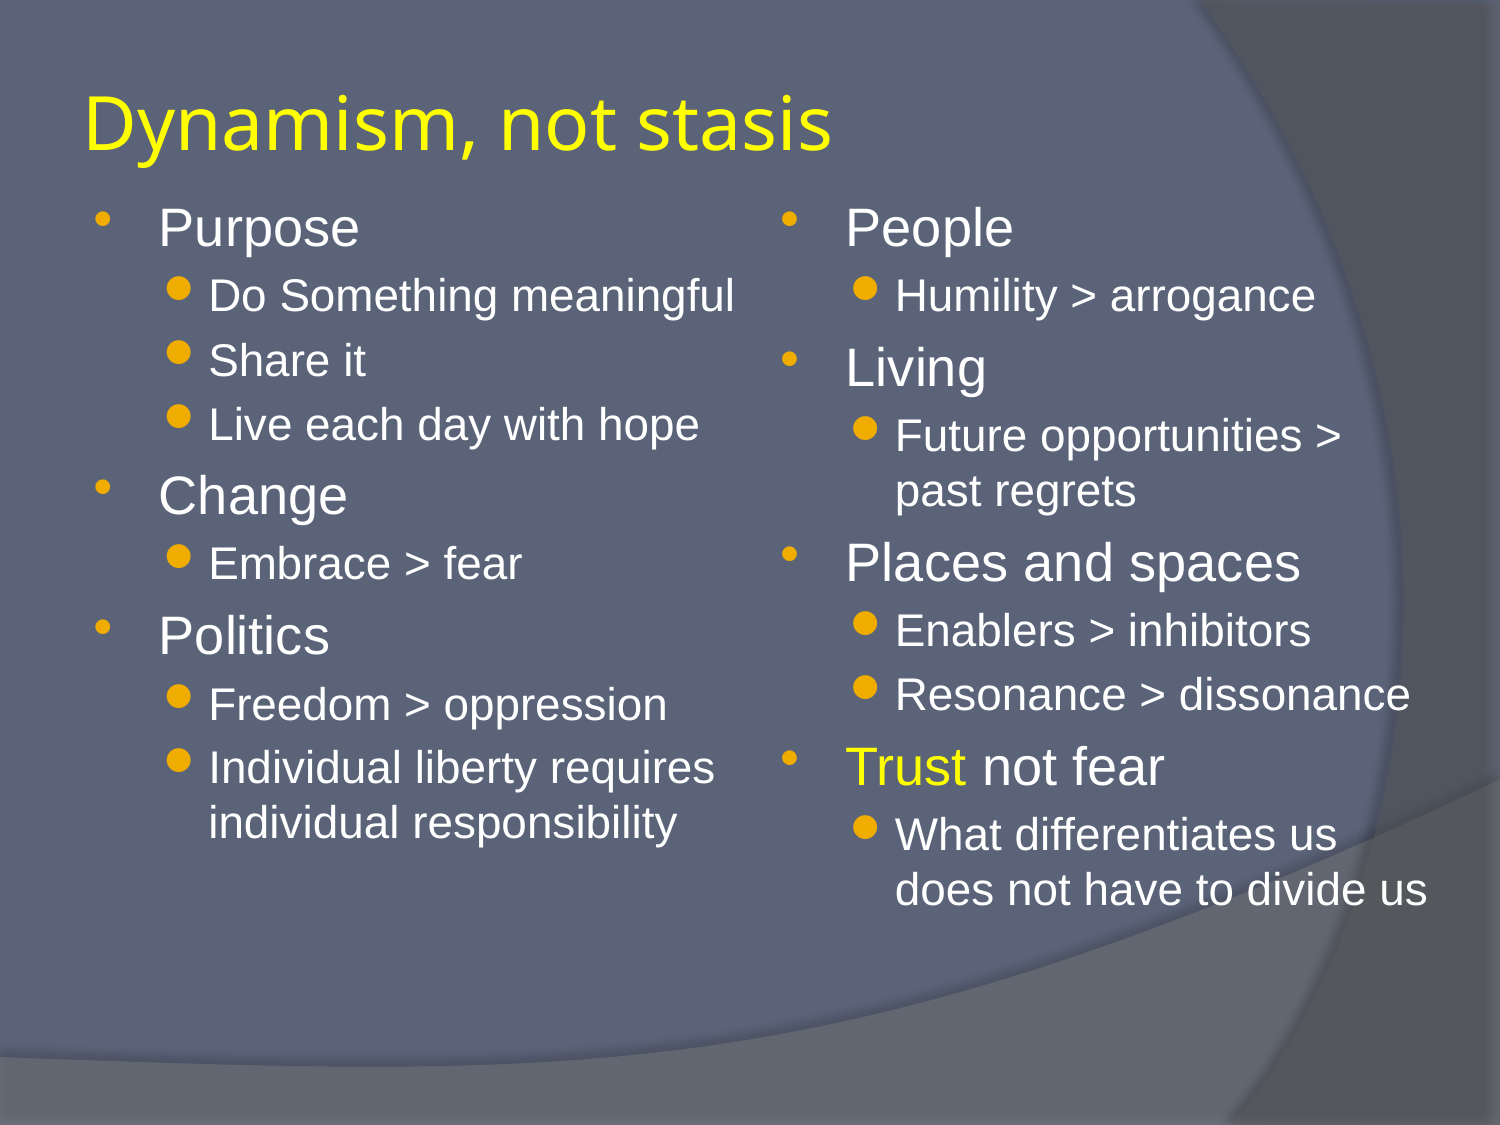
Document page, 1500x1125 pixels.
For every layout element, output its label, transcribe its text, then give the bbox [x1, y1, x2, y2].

title Dynamism, not stasis [75, 45, 1300, 184]
list Purpose Do Something meaningful Share it Live each day with hope Change Embrace > fear Politics Freedom > oppression Individual liberty requires individual responsibility [75, 184, 761, 1005]
list People Humility > arrogance Living Future opportunities > past regrets Places and spaces Enablers > inhibitors Resonance > dissonance Trust not fear What differentiates us does not have to divide us [761, 184, 1447, 1005]
